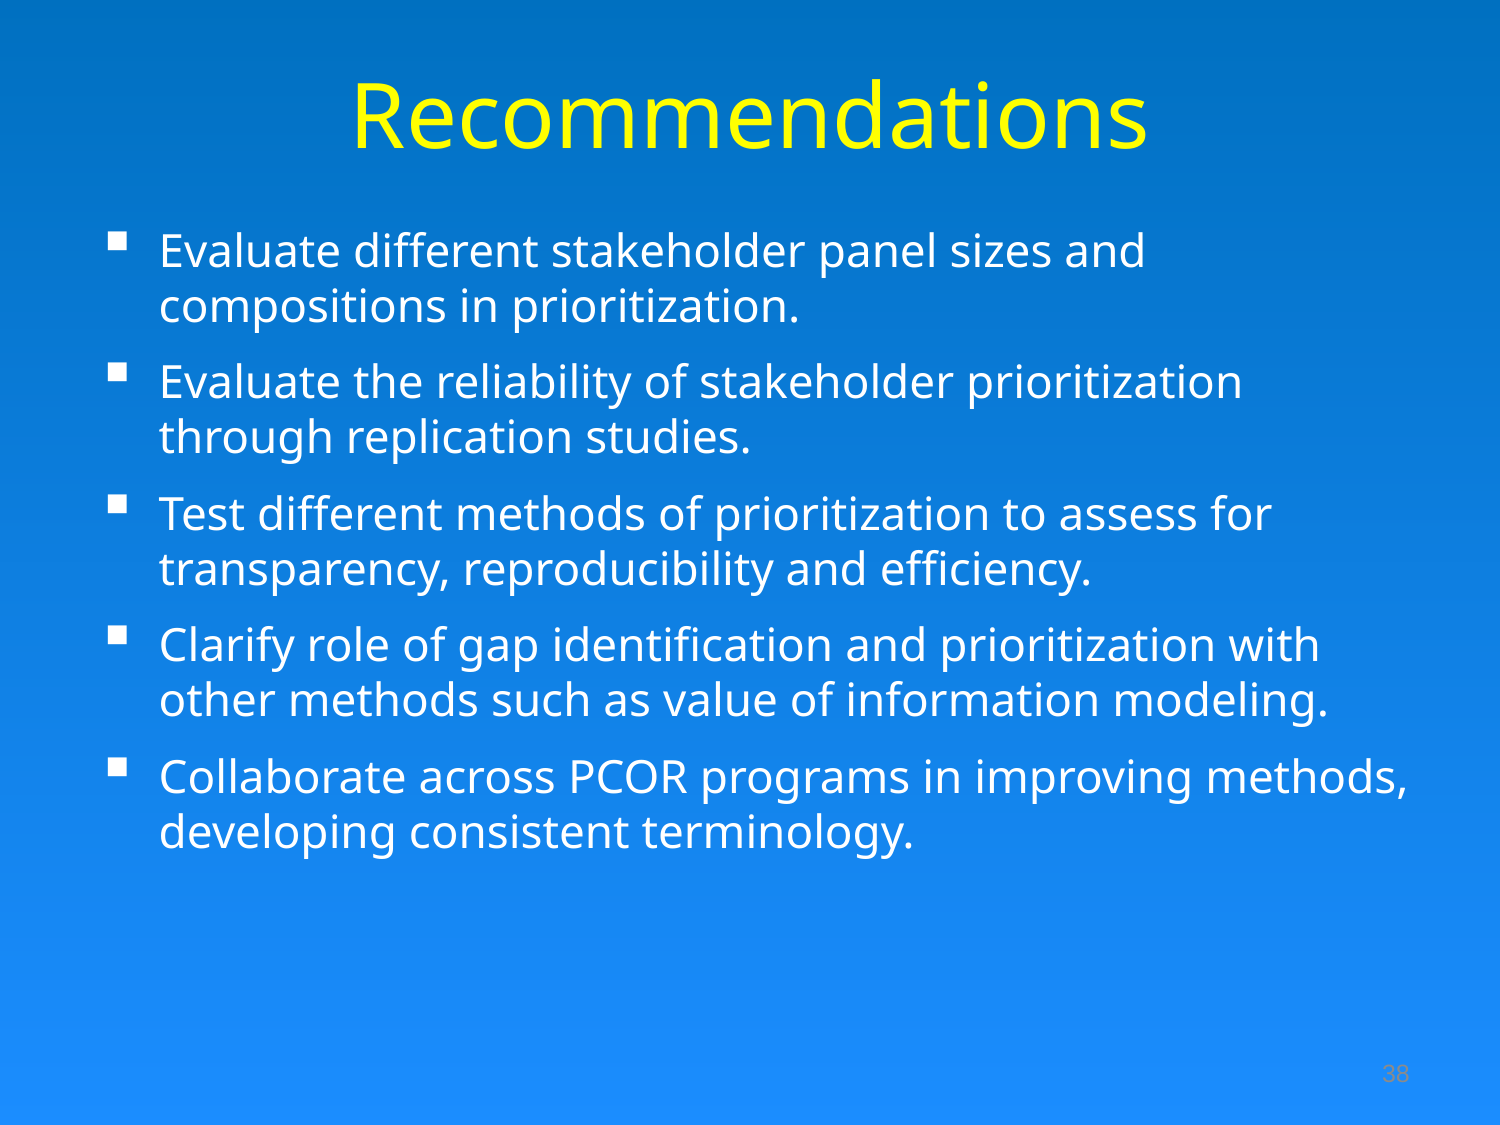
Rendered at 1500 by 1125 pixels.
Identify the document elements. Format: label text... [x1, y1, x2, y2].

title Recommendations [74, 49, 1426, 176]
slide_number 38 [1074, 1042, 1425, 1103]
list Evaluate different stakeholder panel sizes and compositions in prioritization. Evaluate the reliability of stakeholder prioritization through replication studies. Test different methods of prioritization to assess for transparency, reproducibility and efficiency. Clarify role of gap identification and prioritization with other methods such as value of information modeling. Collaborate across PCOR programs in improving methods, developing consistent terminology. [87, 137, 1438, 938]
